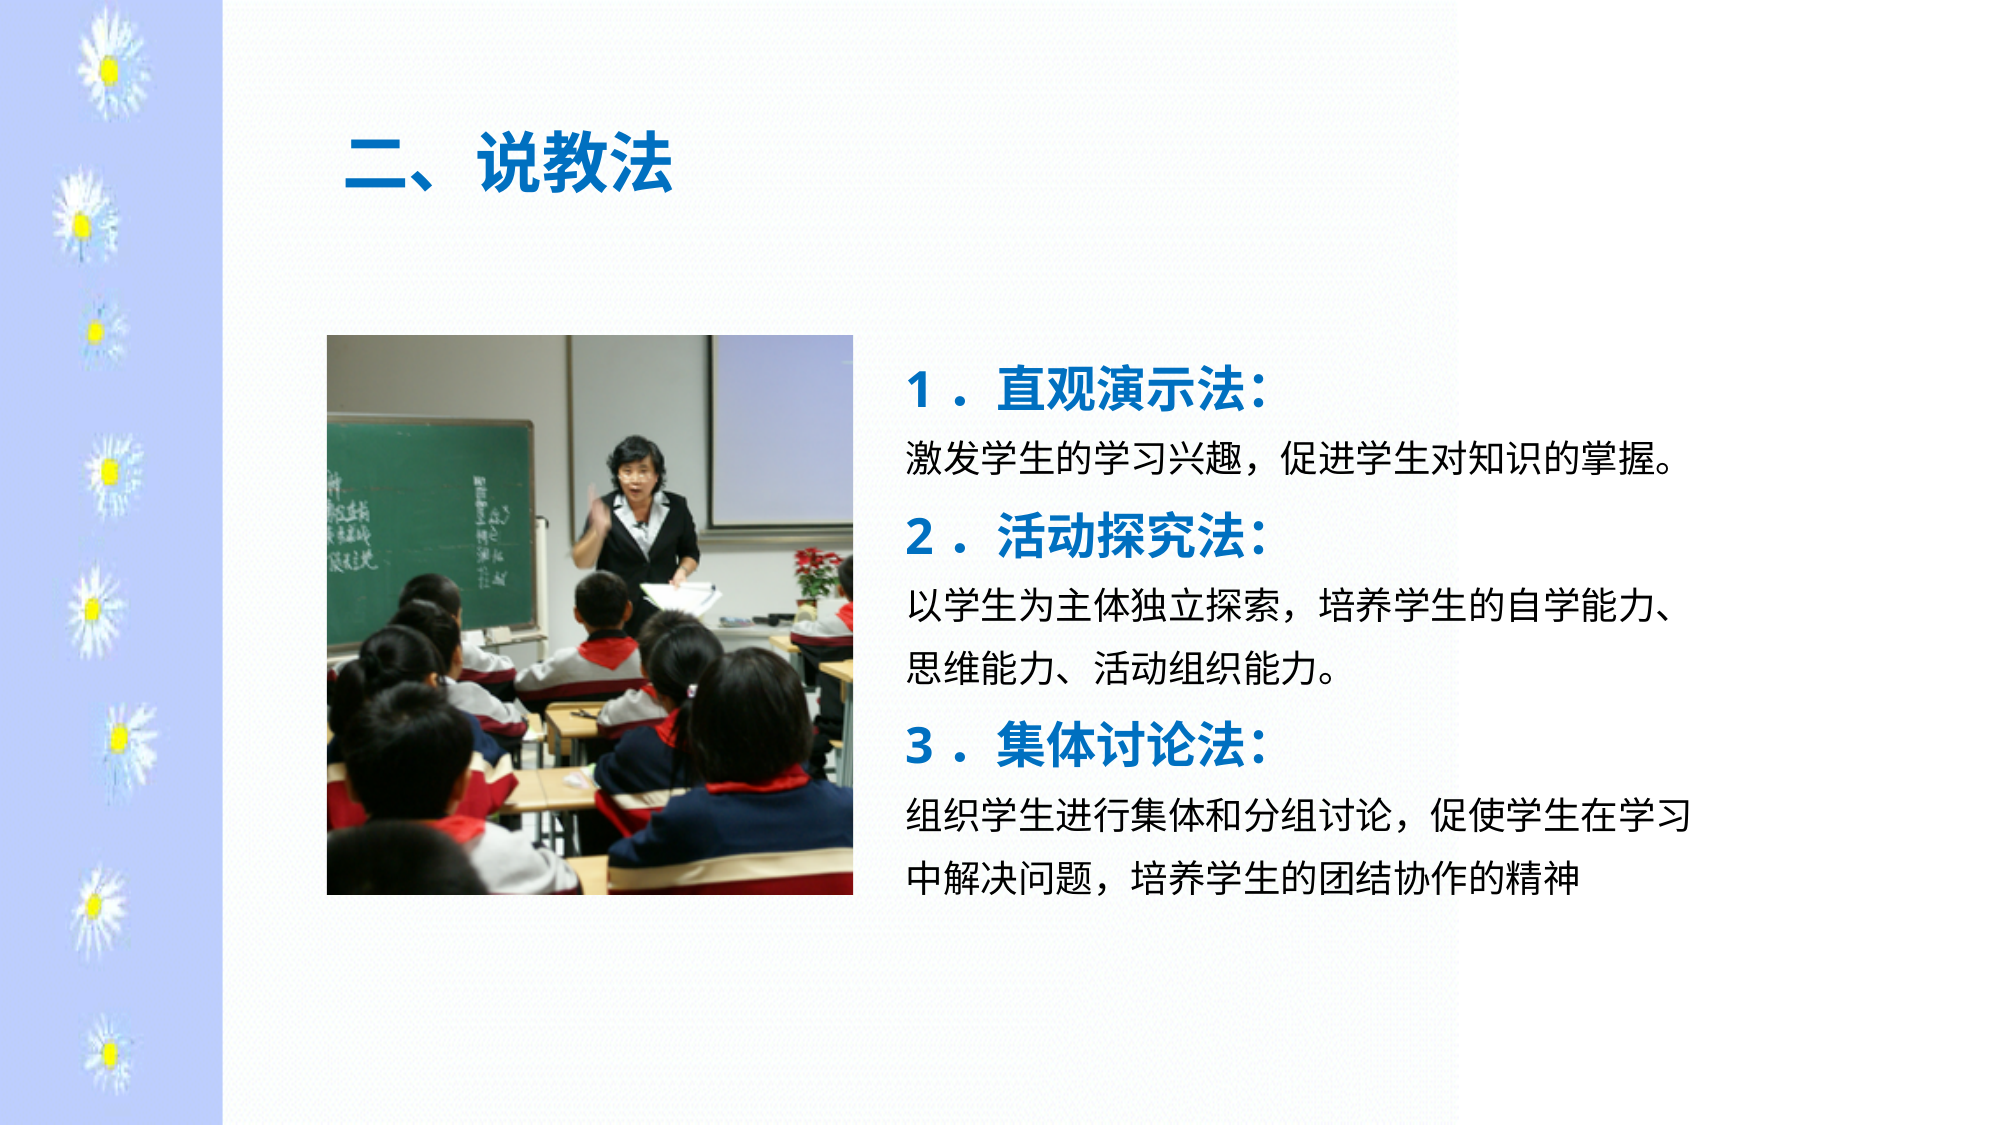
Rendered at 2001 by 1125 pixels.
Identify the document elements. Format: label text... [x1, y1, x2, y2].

picture [326, 335, 854, 896]
text_box 1．直观演示法： 激发学生的学习兴趣，促进学生对知识的掌握。 2．活动探究法： 以学生为主体独立探索，培养学生的自学能力、思维能力、活动组织能力。 3．集体讨论法： 组织学生进行集体和分组讨论，促使学生在学习中解决问题，培养学生的团结协作的精神 [1459, 325, 1721, 908]
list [0, 0, 1459, 1125]
